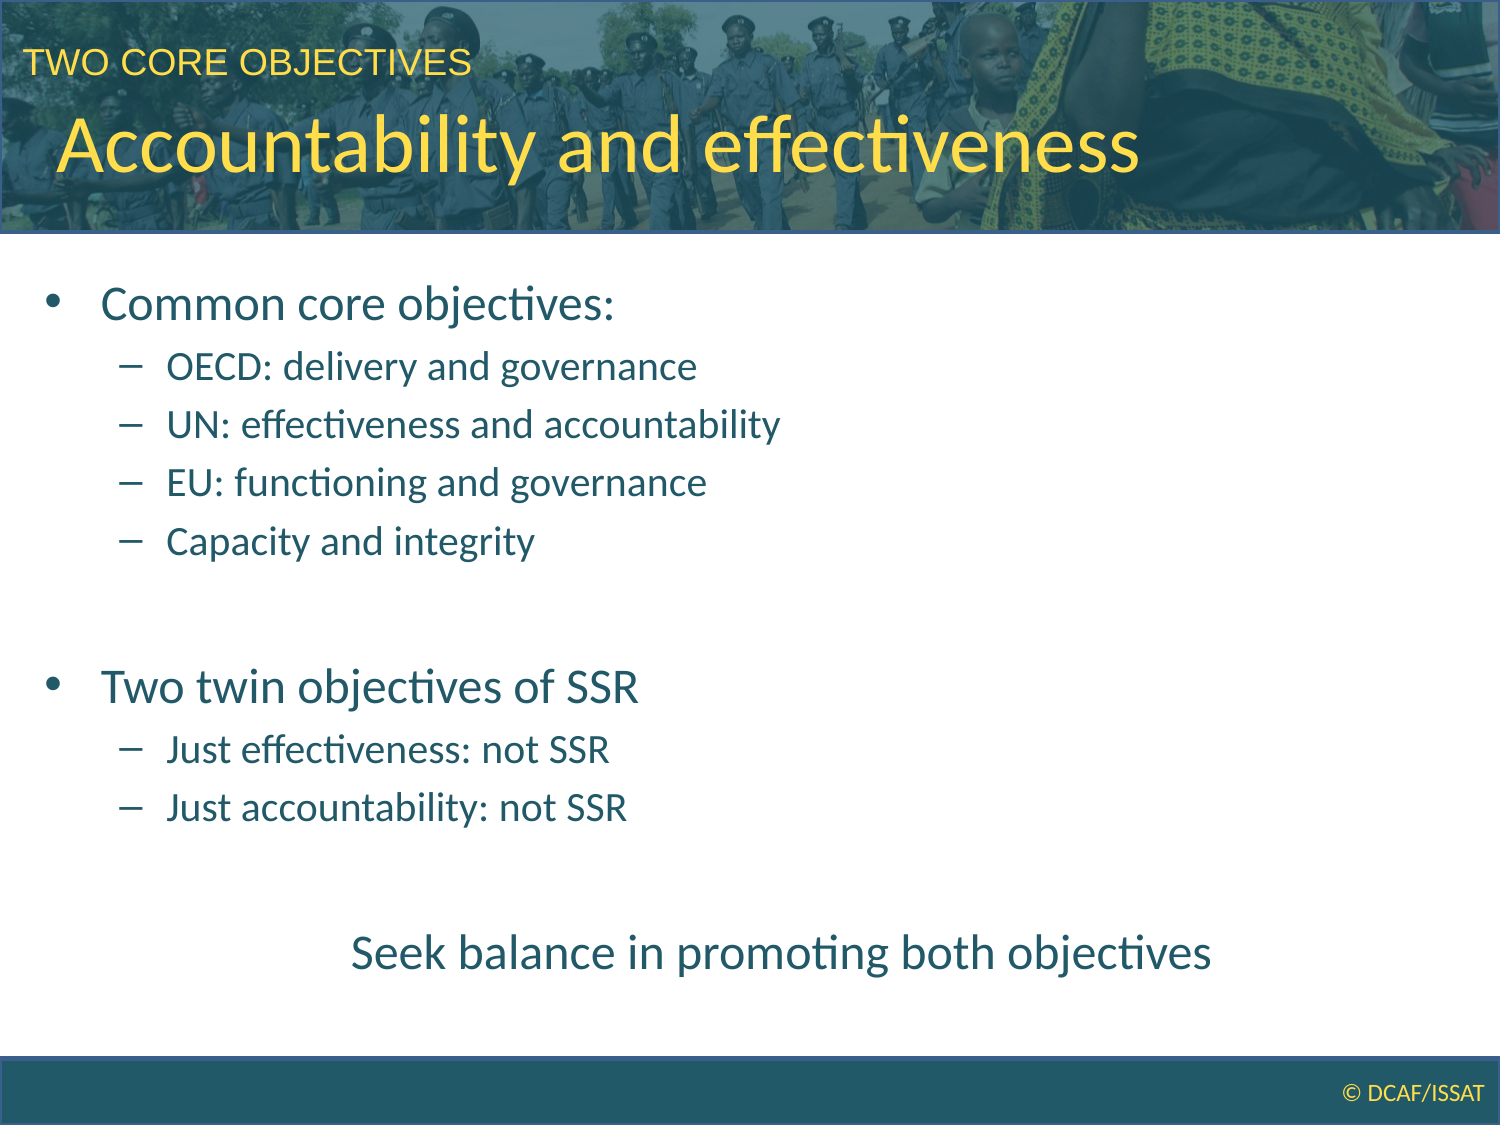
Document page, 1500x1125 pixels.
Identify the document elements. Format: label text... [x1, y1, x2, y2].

text_box TWO CORE OBJECTIVES [7, 30, 488, 91]
title Accountability and effectiveness [41, 45, 1459, 233]
list Common core objectives: OECD: delivery and governance UN: effectiveness and accountability EU: functioning and governance Capacity and integrity Two twin objectives of SSR Just effectiveness: not SSR Just accountability: not SSR Seek balance in promoting both objectives [29, 262, 1459, 1024]
